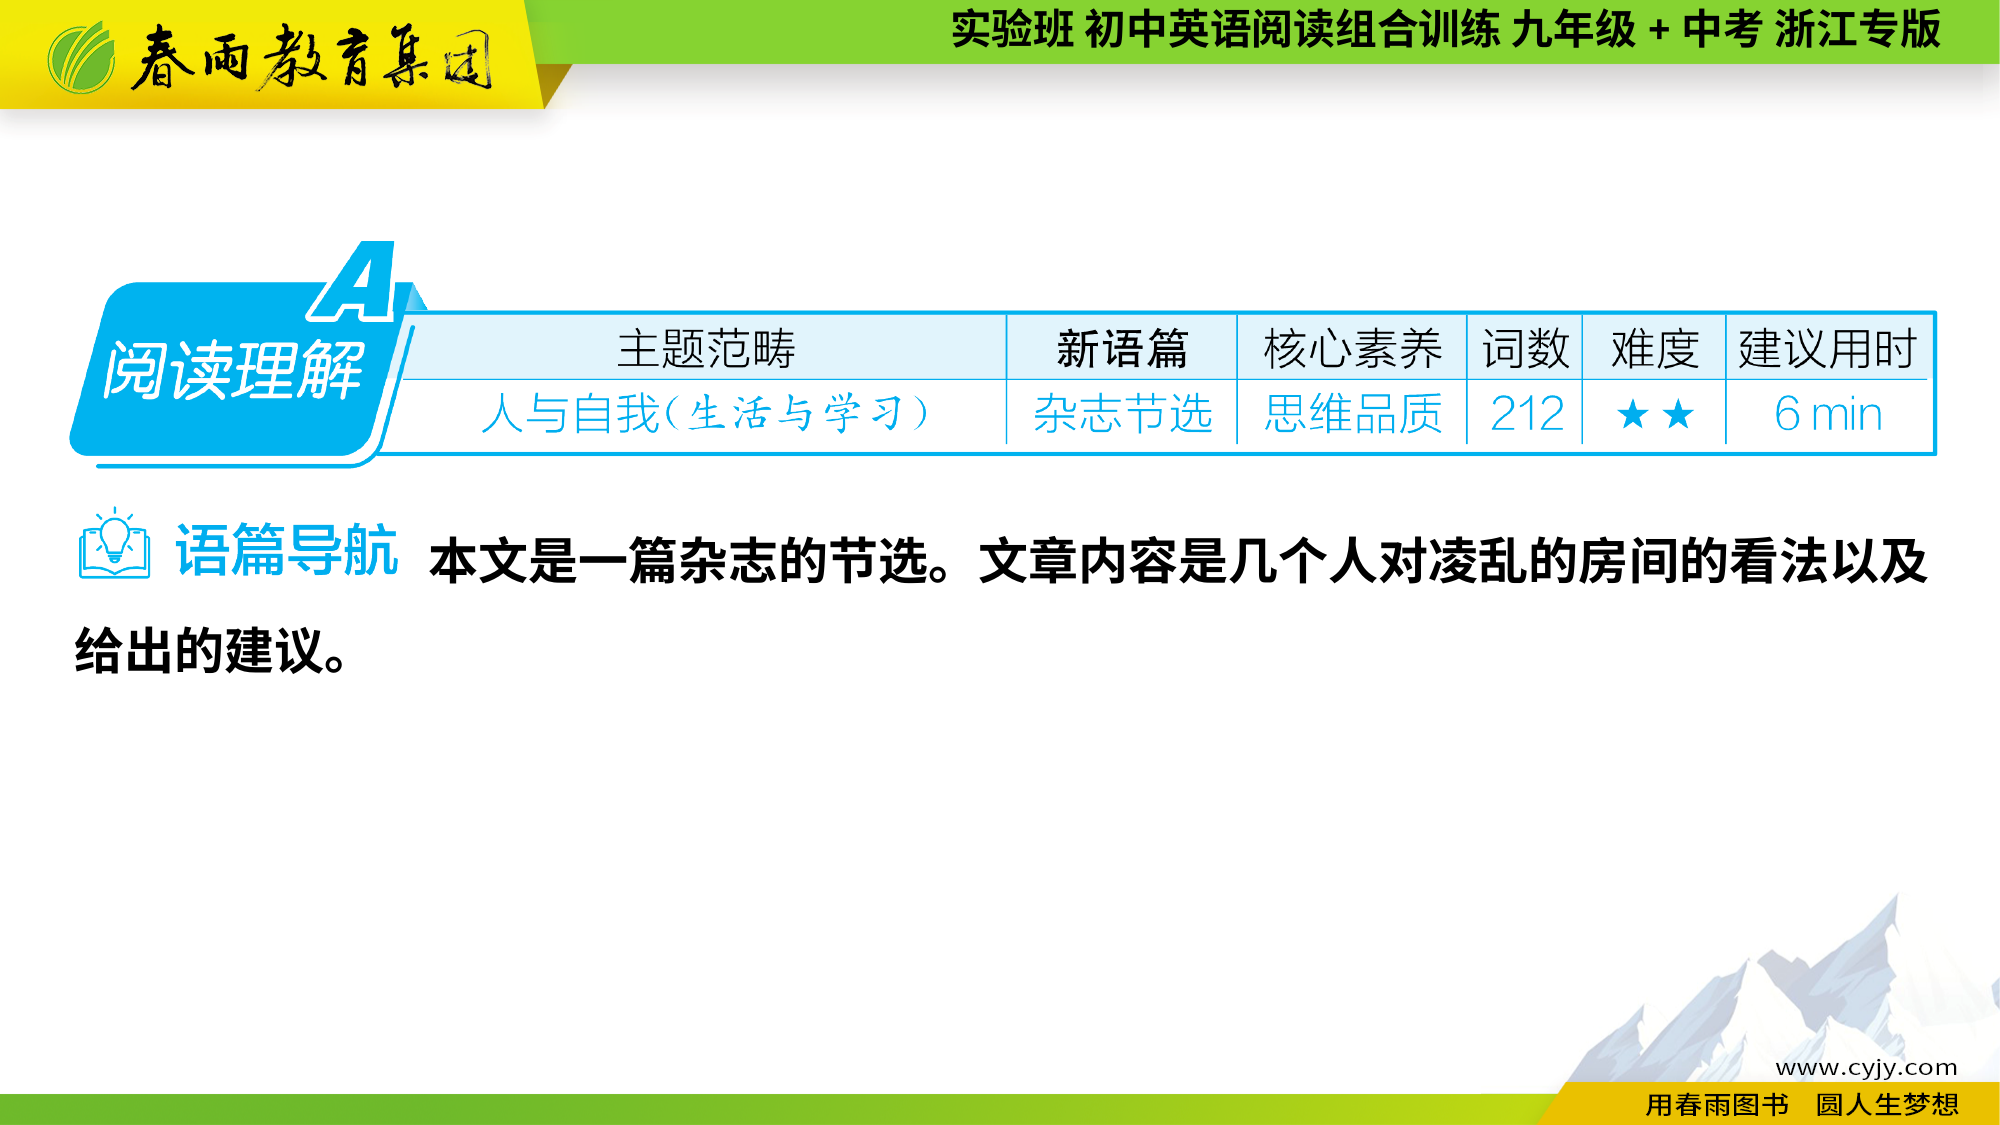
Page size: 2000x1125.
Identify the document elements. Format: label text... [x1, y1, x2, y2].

picture [0, 0, 2000, 1125]
list 本文是一篇杂志的节选。文章内容是几个人对凌乱的房间的看法以及给出的建议。 [59, 491, 1969, 678]
